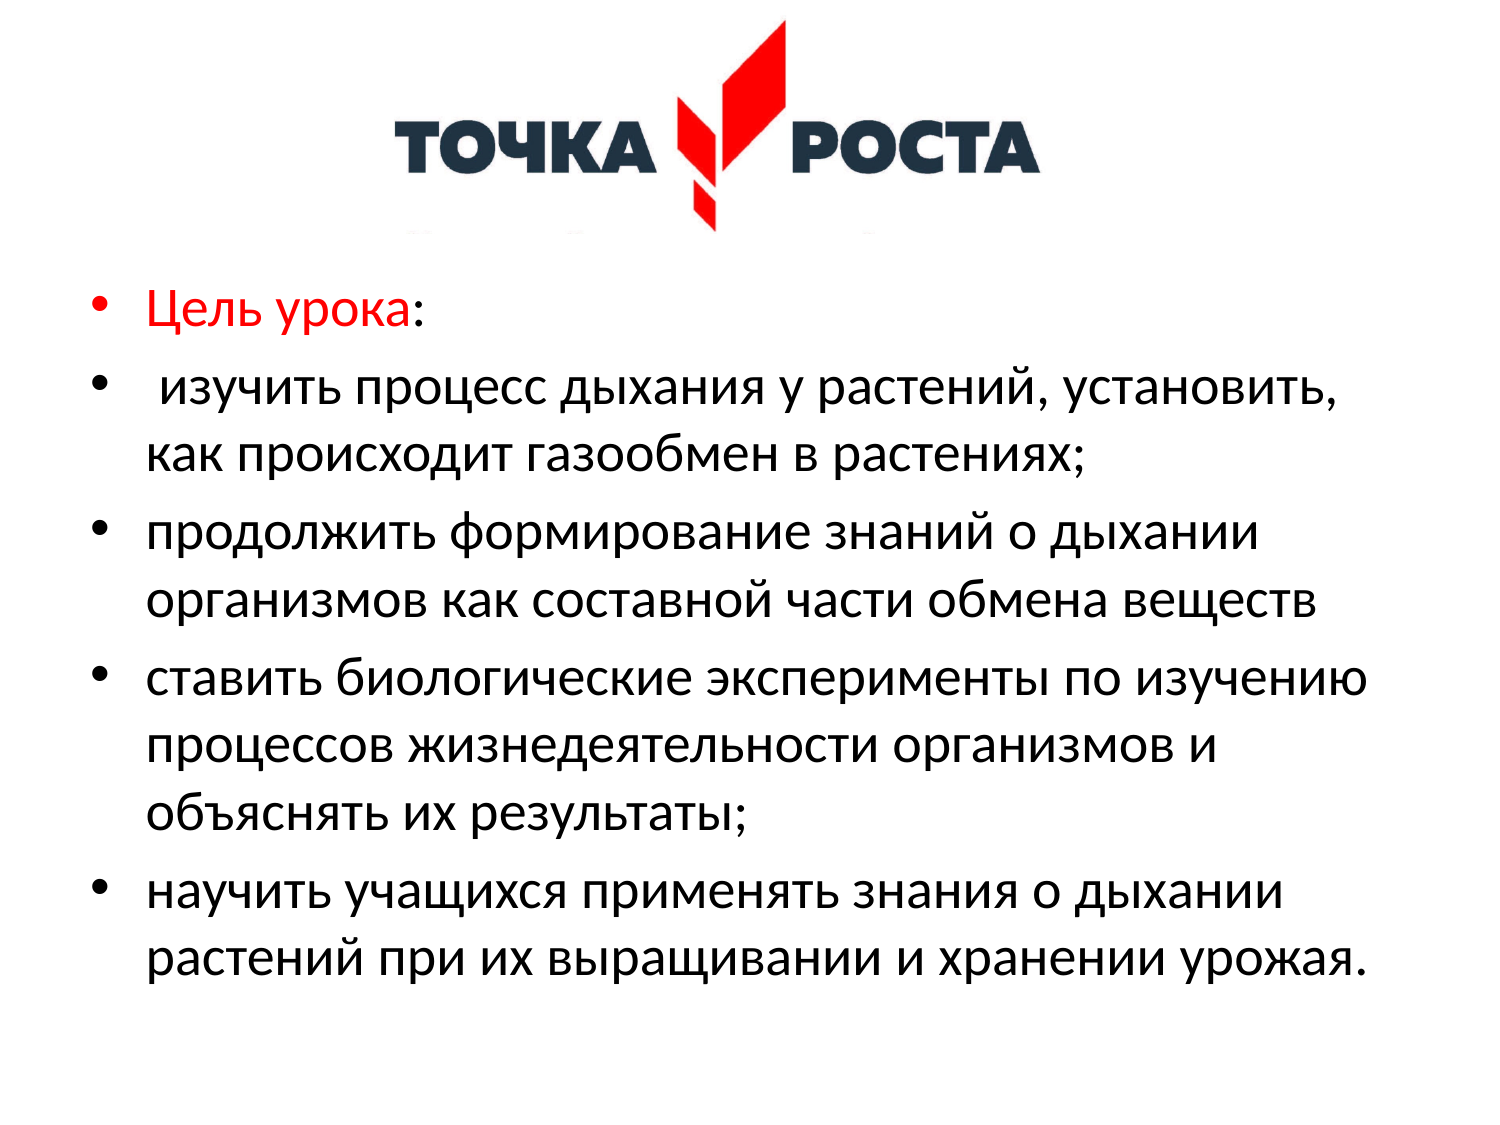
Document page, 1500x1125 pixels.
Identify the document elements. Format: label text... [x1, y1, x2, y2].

list Цель урока: изучить процесс дыхания у растений, установить, как происходит газообмен в растениях; продолжить формирование знаний о дыхании организмов как составной части обмена веществ ставить биологические эксперименты по изучению процессов жизнедеятельности организмов и объяснять их результаты; научить учащихся применять знания о дыхании растений при их выращивании и хранении урожая. [75, 262, 1425, 1005]
picture [324, 11, 1103, 234]
